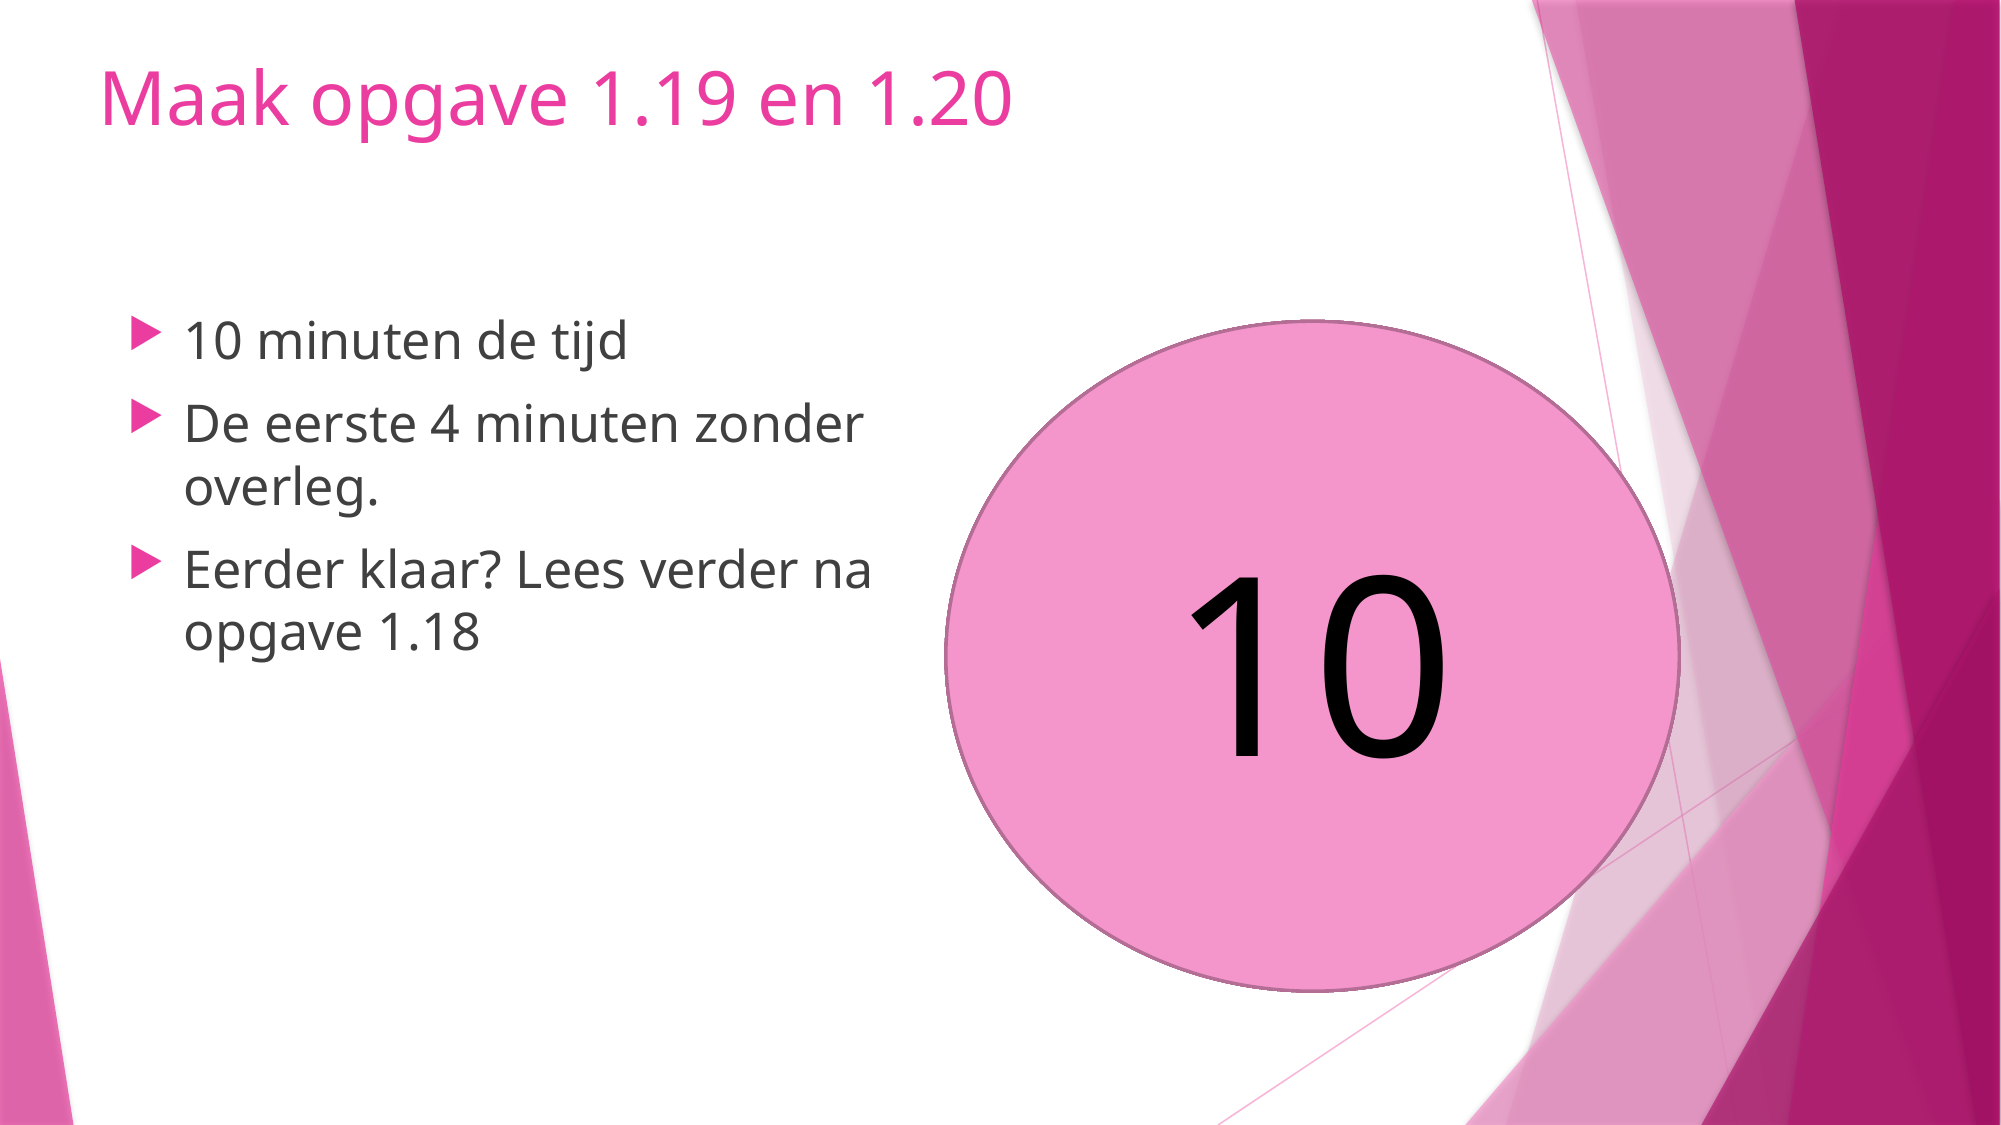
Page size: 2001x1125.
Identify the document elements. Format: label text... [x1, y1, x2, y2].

title Maak opgave 1.19 en 1.20 [83, 42, 1494, 260]
text_box 10 [944, 319, 1681, 993]
list 10 minuten de tijd De eerste 4 minuten zonder overleg. Eerder klaar? Lees verder na opgave 1.18 [112, 299, 896, 992]
